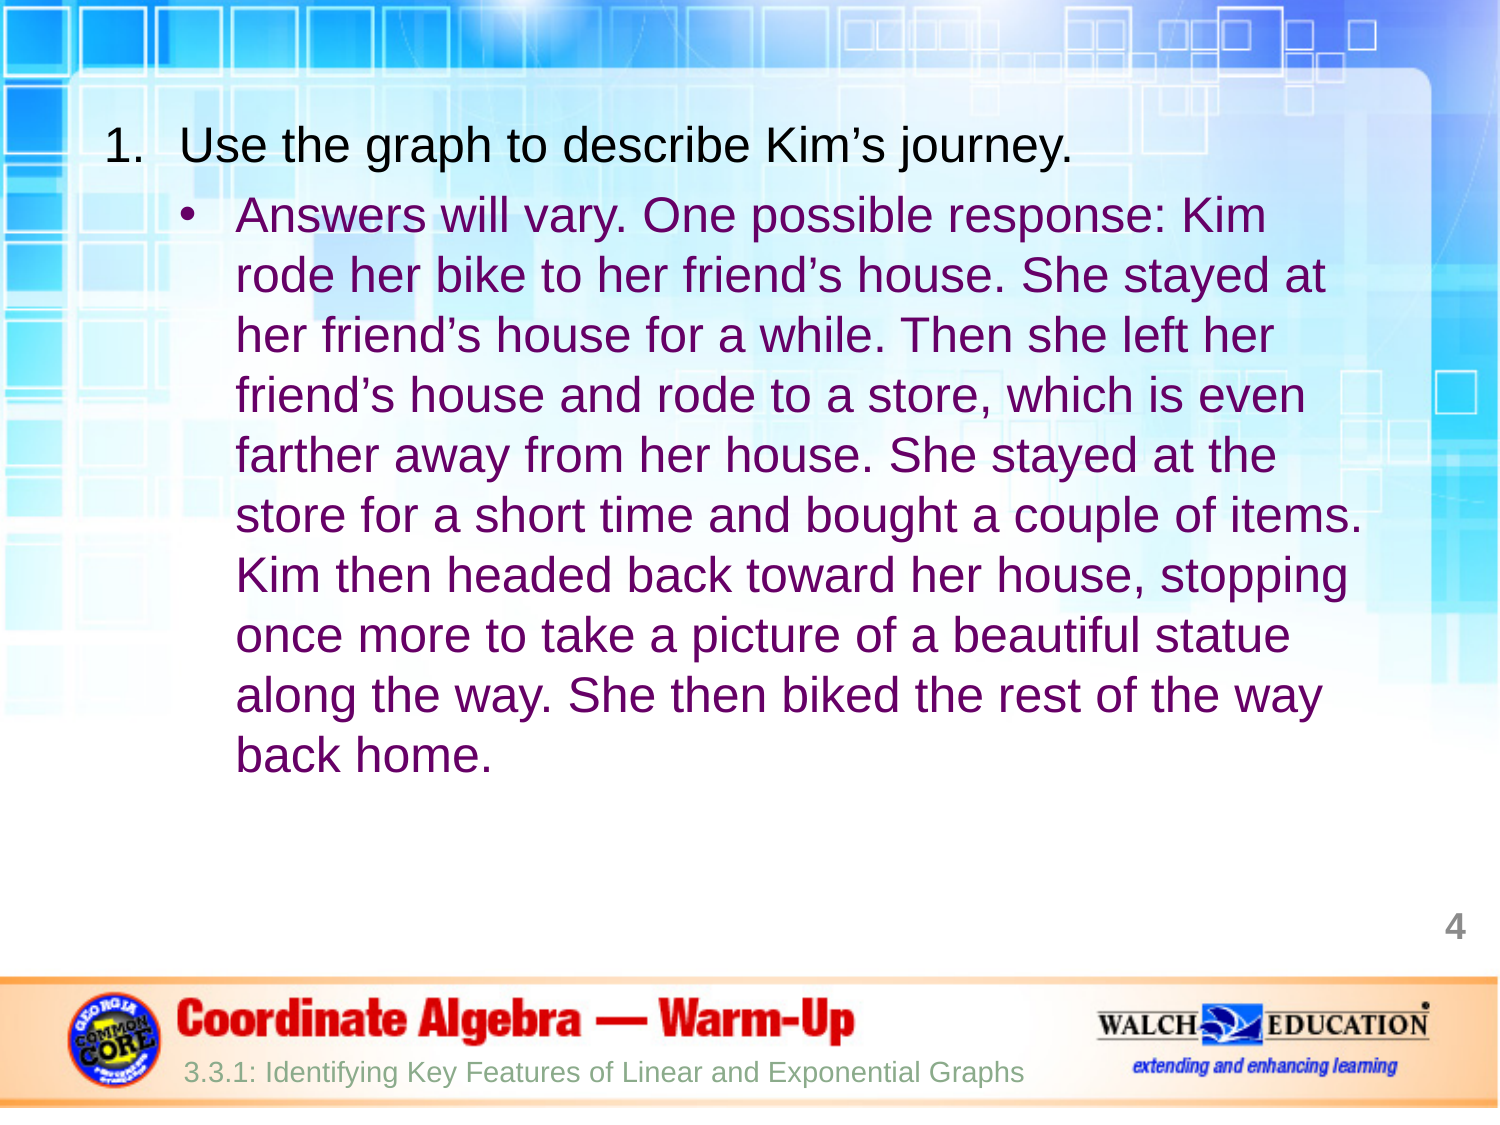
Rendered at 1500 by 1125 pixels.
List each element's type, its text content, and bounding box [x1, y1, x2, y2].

slide_number 4 [1361, 901, 1481, 949]
subtitle Use the graph to describe Kim’s journey. Answers will vary. One possible response: Kim rode her bike to her friend’s house. She stayed at her friend’s house for a while. Then she left her friend’s house and rode to a store, which is even farther away from her house. She stayed at the store for a short time and bought a couple of items. Kim then headed back toward her house, stopping once more to take a picture of a beautiful statue along the way. She then biked the rest of the way back home. [89, 105, 1390, 925]
footer 3.3.1: Identifying Key Features of Linear and Exponential Graphs [168, 1048, 1067, 1094]
picture [0, 0, 1500, 1108]
text_box [1441, 924, 1472, 1001]
